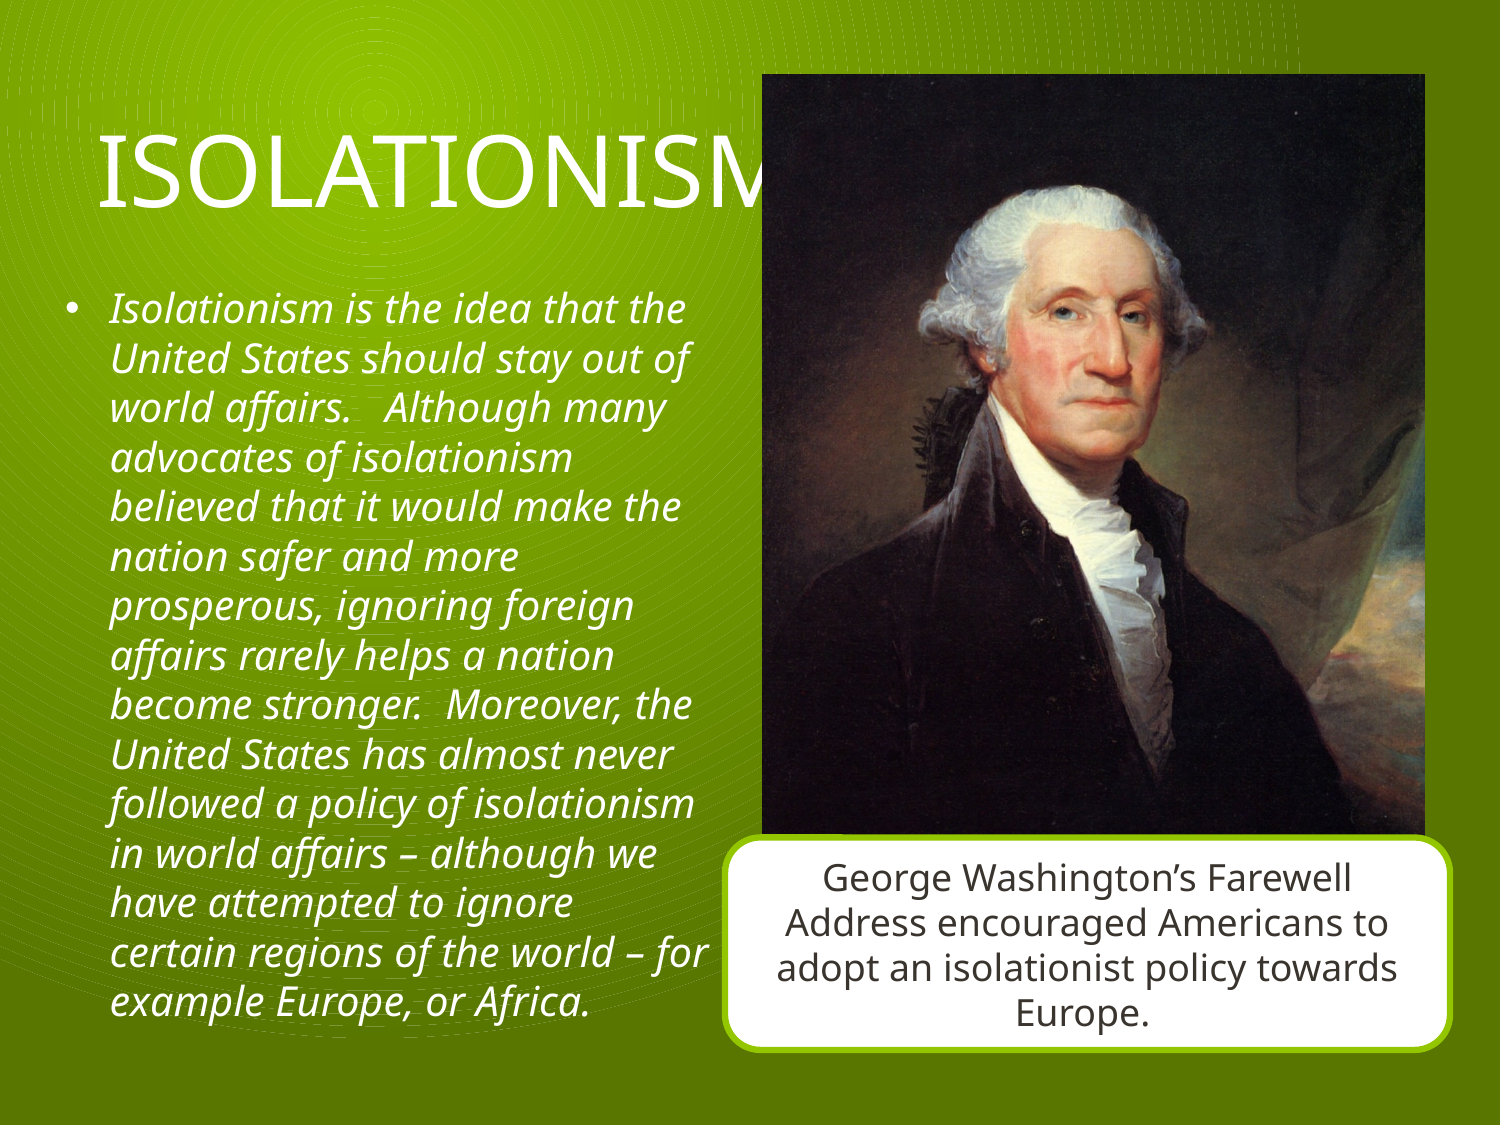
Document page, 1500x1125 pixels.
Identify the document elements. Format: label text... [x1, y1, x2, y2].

title Isolationism [81, 99, 755, 275]
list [762, 74, 1426, 886]
text_box George Washington’s Farewell Address encouraged Americans to adopt an isolationist policy towards Europe. [721, 834, 1454, 1054]
list Isolationism is the idea that the United States should stay out of world affairs. Although many advocates of isolationism believed that it would make the nation safer and more prosperous, ignoring foreign affairs rarely helps a nation become stronger. Moreover, the United States has almost never followed a policy of isolationism in world affairs – although we have attempted to ignore certain regions of the world – for example Europe, or Africa. [50, 275, 725, 1038]
